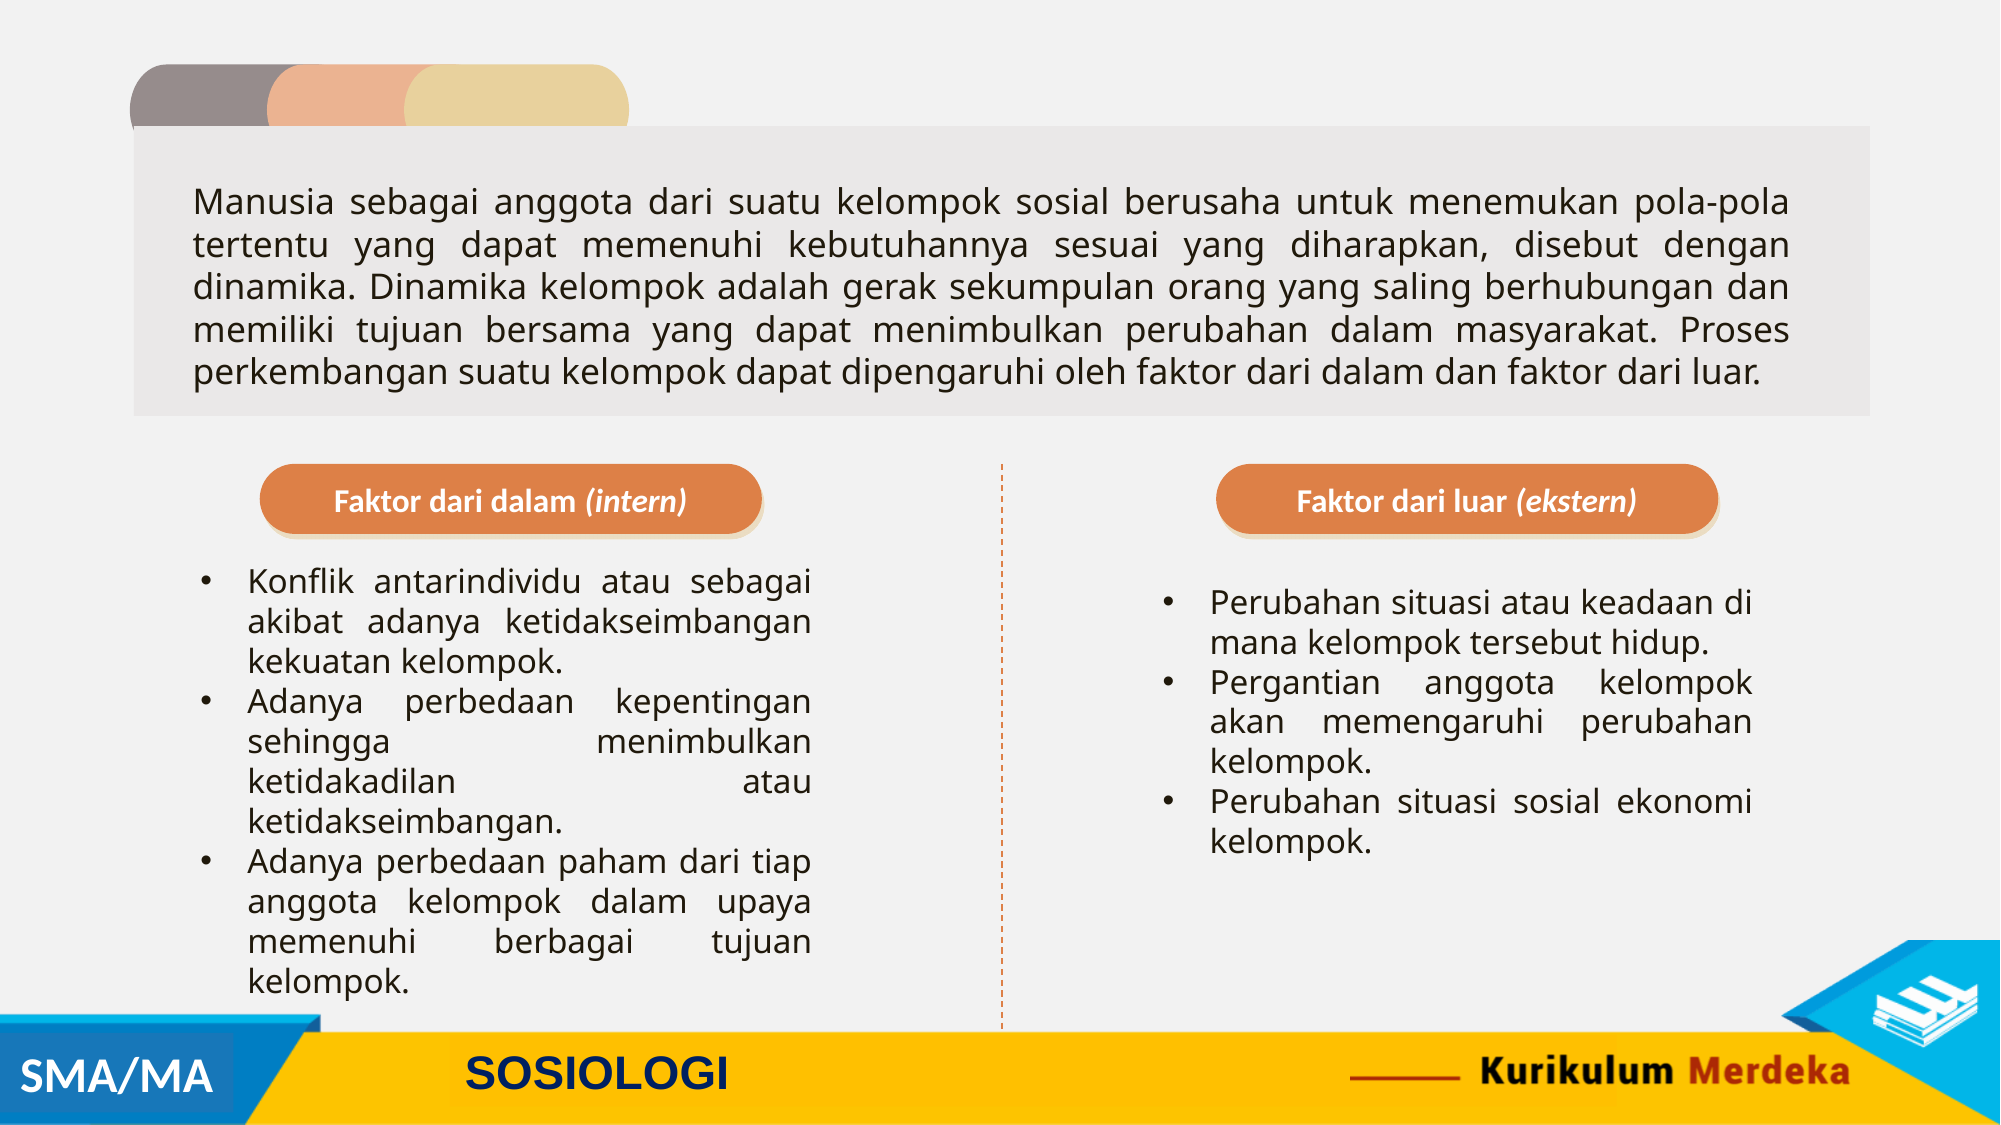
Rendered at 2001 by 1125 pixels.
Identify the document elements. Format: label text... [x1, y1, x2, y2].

text_box Perubahan situasi atau keadaan di mana kelompok tersebut hidup. Pergantian anggota kelompok akan memengaruhi perubahan kelompok. Perubahan situasi sosial ekonomi kelompok. [1147, 573, 1769, 868]
text_box [133, 125, 1871, 417]
text_box Faktor dari dalam (intern) [259, 463, 762, 534]
text_box Faktor dari luar (ekstern) [1216, 463, 1719, 534]
text_box Manusia sebagai anggota dari suatu kelompok sosial berusaha untuk menemukan pola-pola tertentu yang dapat memenuhi kebutuhannya sesuai yang diharapkan, disebut dengan dinamika. Dinamika kelompok adalah gerak sekumpulan orang yang saling berhubungan dan memiliki tujuan bersama yang dapat menimbulkan perubahan dalam masyarakat. Proses perkembangan suatu kelompok dapat dipengaruhi oleh faktor dari dalam dan faktor dari luar. [177, 171, 1806, 400]
text_box [265, 63, 434, 125]
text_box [0, 940, 2000, 1125]
text_box [403, 63, 631, 125]
text_box Konflik antarindividu atau sebagai akibat adanya ketidakseimbangan kekuatan kelompok. Adanya perbedaan kepentingan sehingga menimbulkan ketidakadilan atau ketidakseimbangan. Adanya perbedaan paham dari tiap anggota kelompok dalam upaya memenuhi berbagai tujuan kelompok. [185, 553, 828, 940]
text_box [128, 63, 297, 132]
